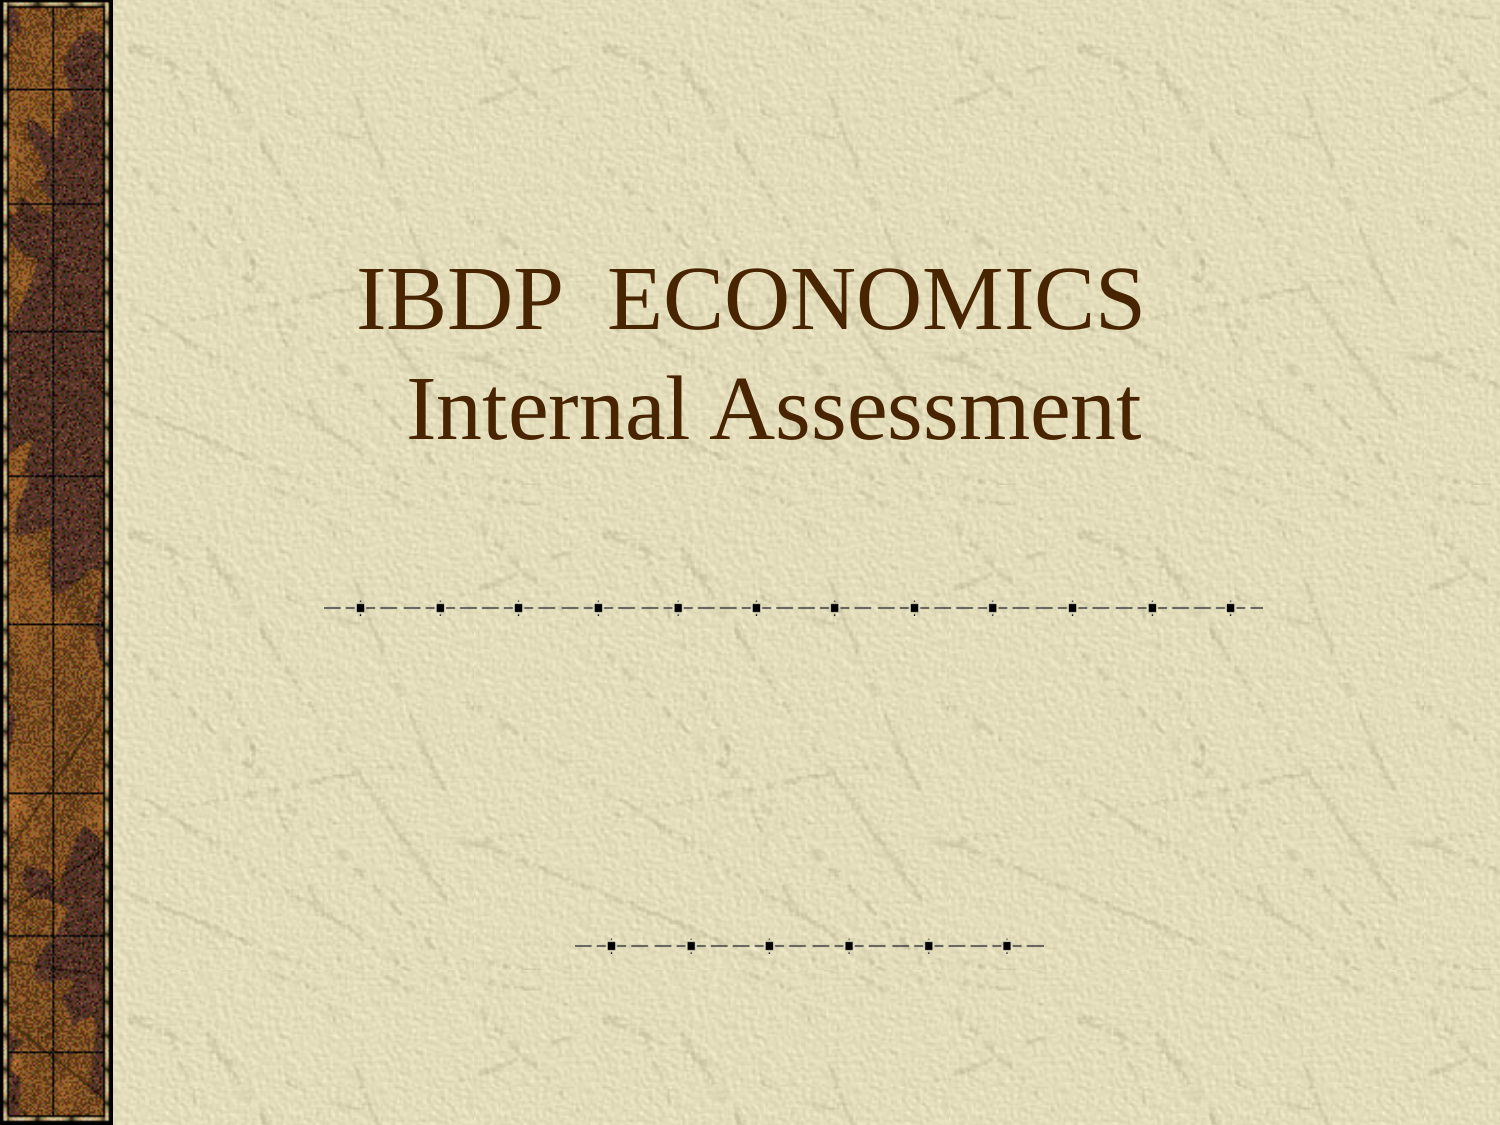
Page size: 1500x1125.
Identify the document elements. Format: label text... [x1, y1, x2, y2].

title IBDP ECONOMICS Internal Assessment [206, 156, 1344, 581]
picture [0, 0, 1500, 1125]
subtitle [237, 524, 1288, 813]
